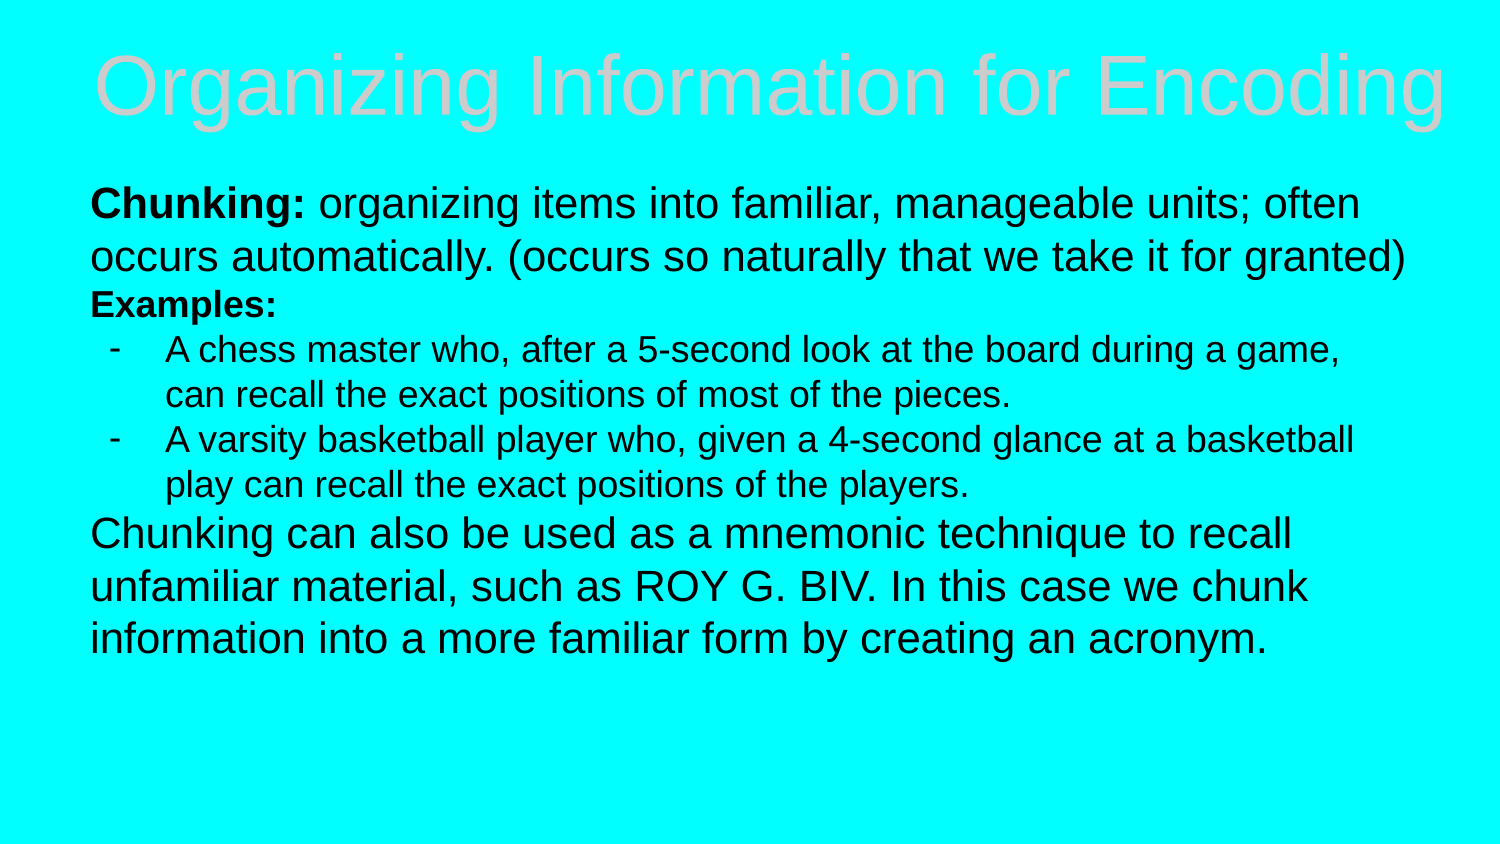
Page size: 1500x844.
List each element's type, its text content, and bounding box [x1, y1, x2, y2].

list Chunking: organizing items into familiar, manageable units; often occurs automatically. (occurs so naturally that we take it for granted) Examples: A chess master who, after a 5-second look at the board during a game, can recall the exact positions of most of the pieces. A varsity basketball player who, given a 4-second glance at a basketball play can recall the exact positions of the players. Chunking can also be used as a mnemonic technique to recall unfamiliar material, such as ROY G. BIV. In this case we chunk information into a more familiar form by creating an acronym. [75, 160, 1425, 772]
